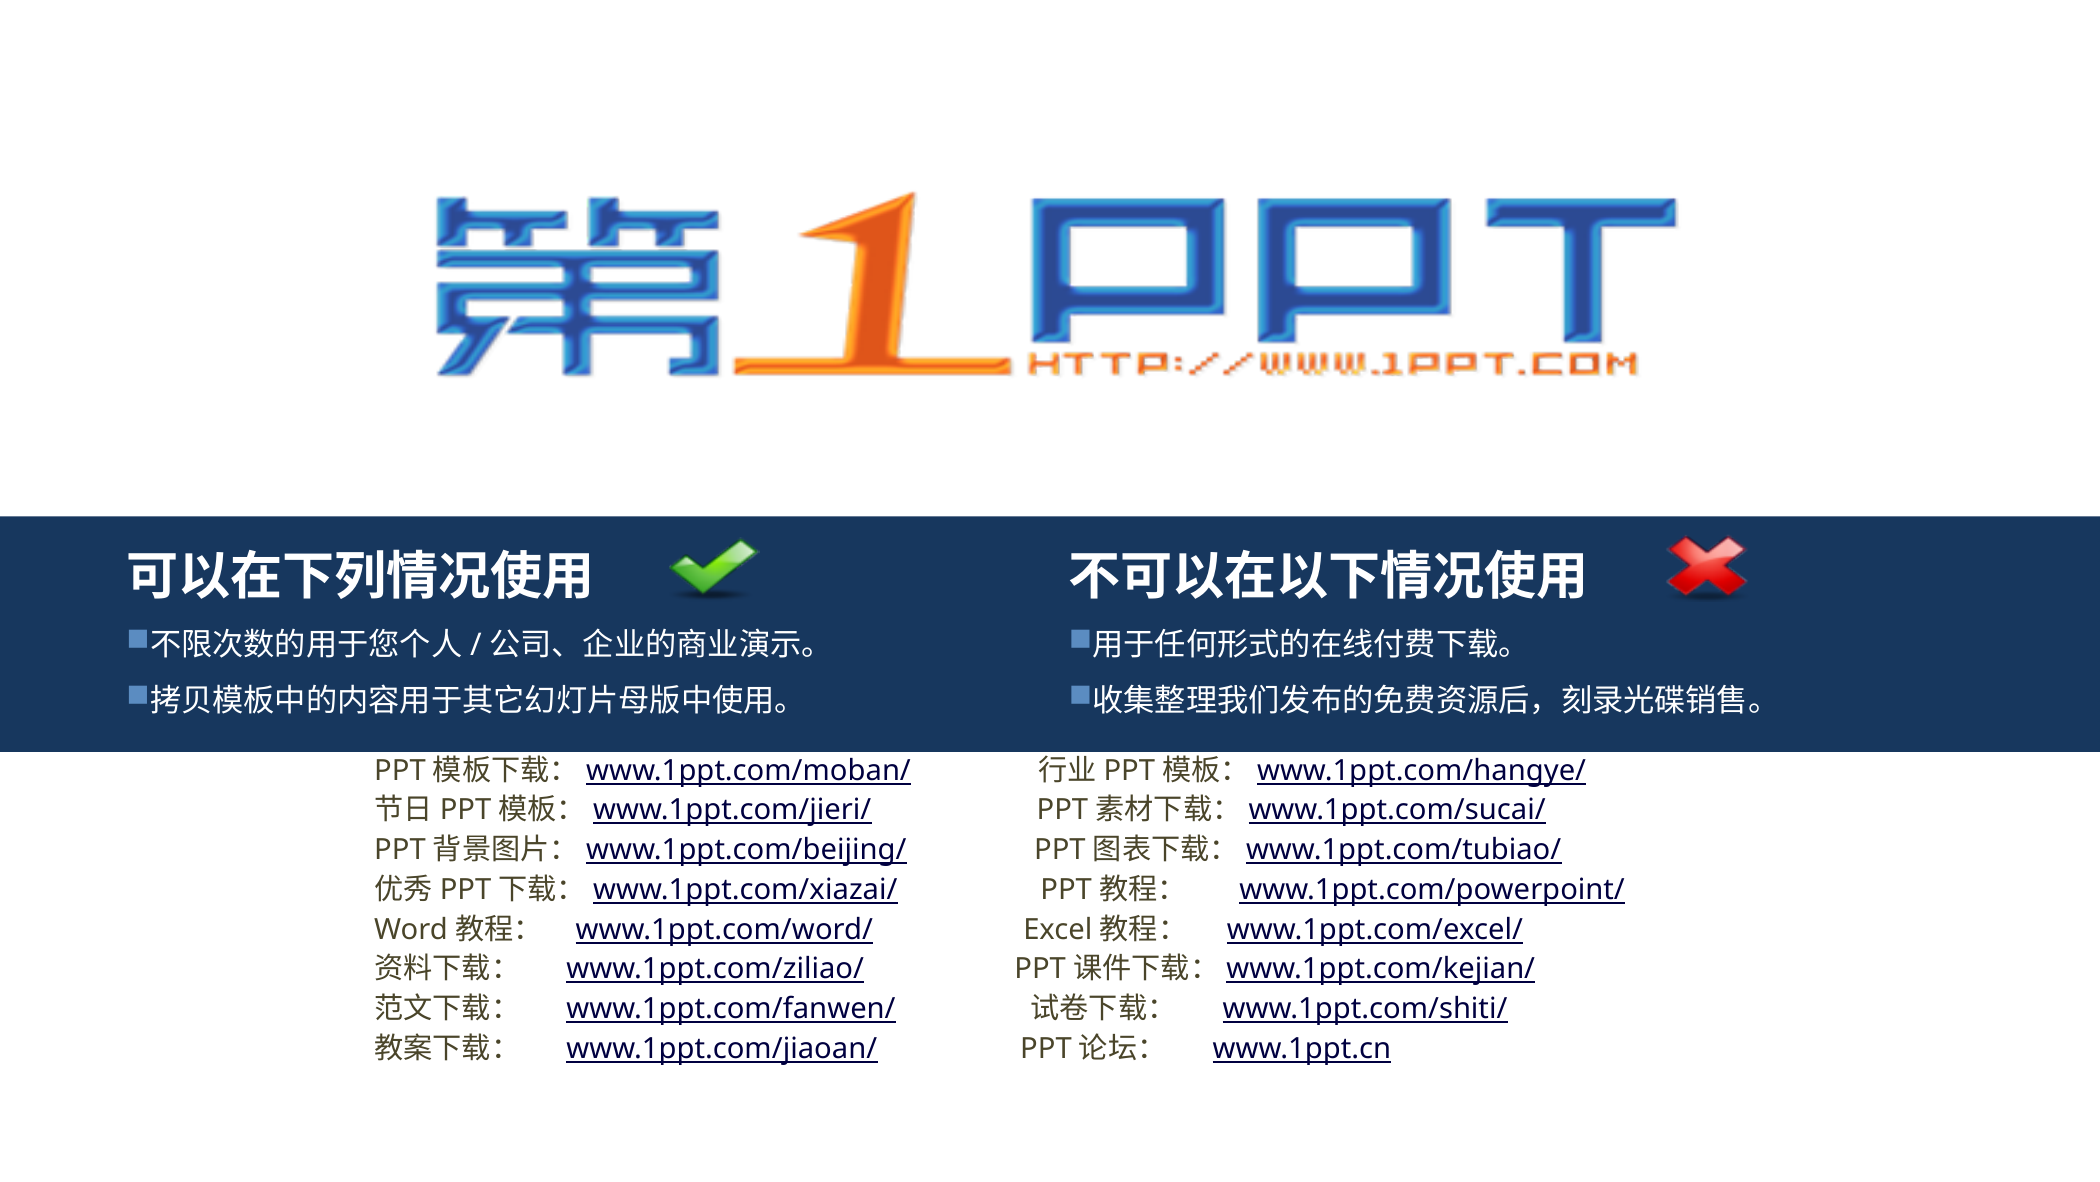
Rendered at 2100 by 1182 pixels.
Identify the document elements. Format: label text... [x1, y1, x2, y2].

text_box 可以在下列情况使用 不限次数的用于您个人/公司、企业的商业演示。 拷贝模板中的内容用于其它幻灯片母版中使用。 [107, 533, 1050, 813]
text_box PPT模板下载：www.1ppt.com/moban/ 行业PPT模板：www.1ppt.com/hangye/ 节日PPT模板：www.1ppt.com/jieri/ PPT素材下载：www.1ppt.com/sucai/ PPT背景图片：www.1ppt.com/beijing/ PPT图表下载：www.1ppt.com/tubiao/ 优秀PPT下载：www.1ppt.com/xiazai/ PPT教程： www.1ppt.com/powerpoint/ Word教程： www.1ppt.com/word/ Excel教程： www.1ppt.com/excel/ 资料下载： www.1ppt.com/ziliao/ PPT课件下载：www.1ppt.com/kejian/ 范文下载： www.1ppt.com/fanwen/ 试卷下载： www.1ppt.com/shiti/ 教案下载： www.1ppt.com/jiaoan/ PPT论坛： www.1ppt.cn [353, 800, 1840, 1058]
text_box [0, 516, 2100, 752]
picture [1661, 533, 1752, 602]
text_box 不可以在以下情况使用 用于任何形式的在线付费下载。 收集整理我们发布的免费资源后，刻录光碟销售。 [1050, 533, 1993, 800]
picture [188, 53, 1960, 517]
picture [669, 533, 761, 602]
